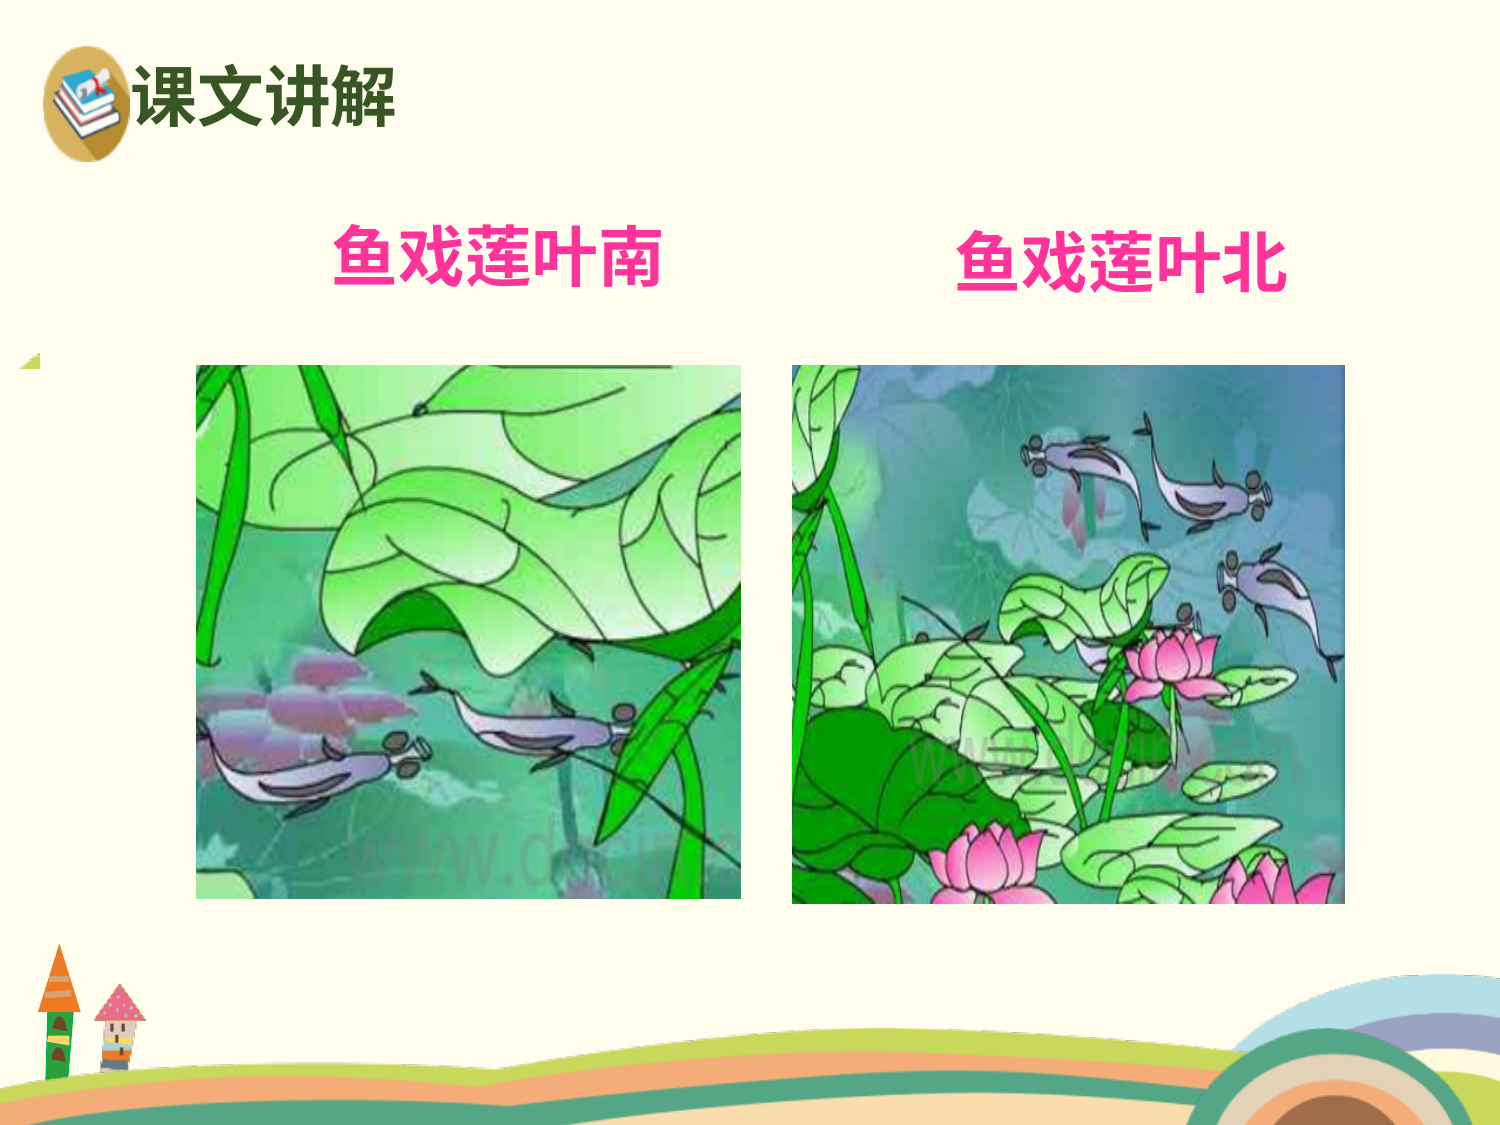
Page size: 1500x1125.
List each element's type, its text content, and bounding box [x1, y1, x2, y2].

picture [0, 0, 1500, 1125]
text_box 鱼戏莲叶北 [900, 213, 1304, 309]
text_box 课文讲解 [115, 47, 413, 143]
text_box 鱼戏莲叶南 [239, 207, 681, 302]
